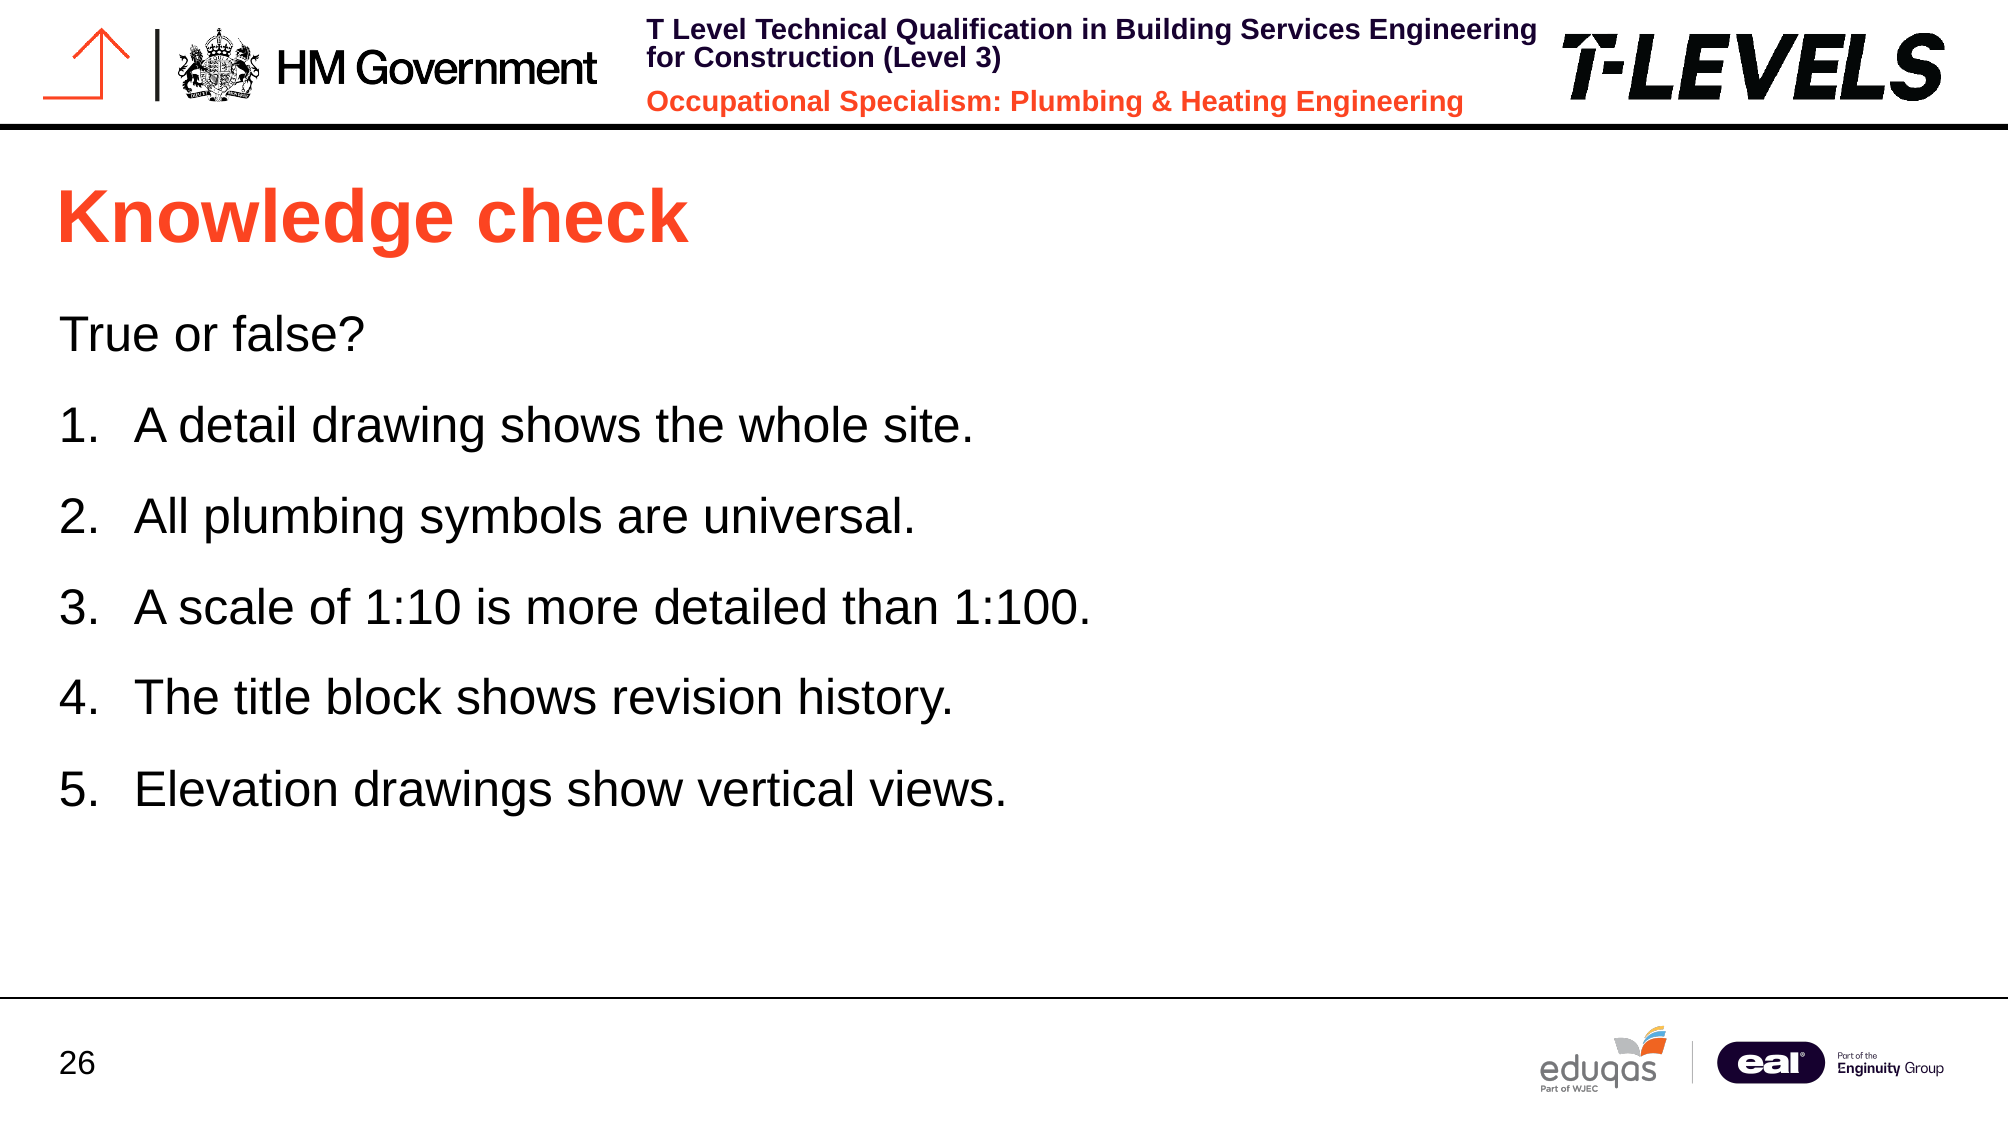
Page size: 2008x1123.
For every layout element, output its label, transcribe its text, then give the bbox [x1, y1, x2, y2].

title Knowledge check [41, 111, 1949, 314]
picture [38, 27, 136, 100]
picture [1535, 1021, 1949, 1097]
picture [155, 28, 597, 102]
list True or false? A detail drawing shows the whole site. All plumbing symbols are universal. A scale of 1:10 is more detailed than 1:100. The title block shows revision history. Elevation drawings show vertical views. [59, 295, 1901, 975]
picture [1543, 25, 1964, 108]
